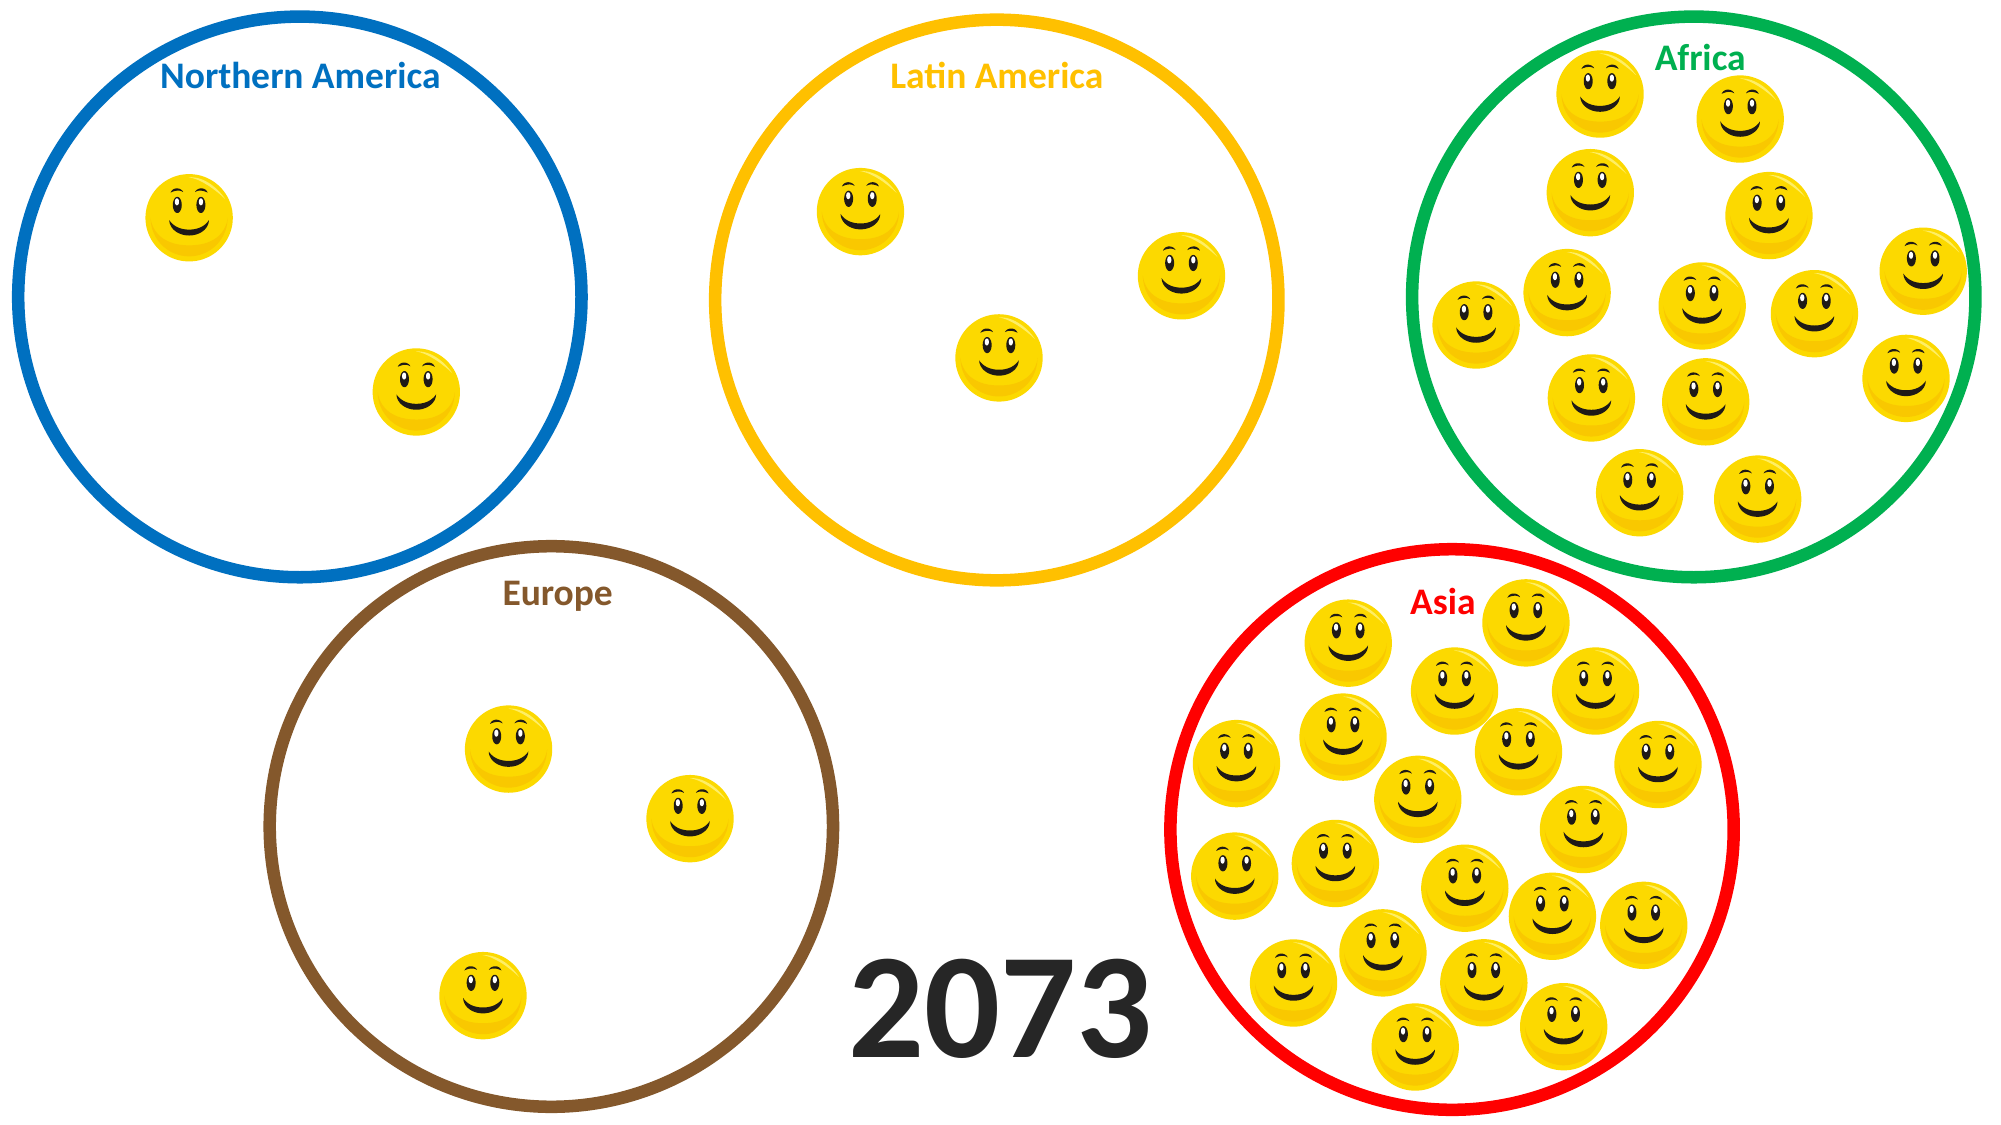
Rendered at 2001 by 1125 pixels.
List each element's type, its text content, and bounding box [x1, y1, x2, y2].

picture [1523, 248, 1611, 337]
picture [1862, 334, 1950, 423]
picture [1600, 881, 1688, 970]
picture [1725, 171, 1813, 260]
picture [1696, 75, 1784, 163]
picture [1661, 358, 1750, 446]
picture [145, 174, 233, 262]
text_box Africa [1640, 25, 1788, 86]
picture [1713, 455, 1802, 543]
picture [1595, 448, 1684, 537]
picture [1304, 599, 1392, 687]
text_box Europe [488, 560, 647, 621]
text_box Northern America [145, 43, 497, 104]
text_box [1411, 31, 1977, 579]
picture [1658, 262, 1746, 350]
picture [1192, 719, 1281, 808]
picture [1547, 354, 1636, 442]
text_box Asia [1395, 569, 1493, 630]
picture [816, 167, 905, 256]
picture [1770, 269, 1859, 358]
picture [646, 774, 734, 863]
text_box 2073 [820, 900, 1181, 1095]
text_box [17, 61, 583, 579]
picture [372, 348, 460, 436]
picture [1249, 939, 1338, 1027]
picture [1556, 50, 1644, 138]
text_box [1558, 15, 1767, 50]
text_box Latin America [875, 43, 1122, 104]
text_box [1169, 548, 1735, 1111]
picture [439, 951, 527, 1040]
picture [1291, 693, 1462, 908]
text_box [178, 15, 422, 43]
text_box [268, 545, 835, 1108]
picture [1137, 232, 1226, 320]
text_box [714, 46, 1280, 582]
picture [955, 314, 1043, 402]
picture [1879, 227, 1967, 315]
picture [464, 705, 553, 793]
text_box [881, 18, 1112, 43]
picture [1432, 281, 1520, 369]
picture [1339, 579, 1702, 1091]
picture [1546, 148, 1634, 237]
picture [1190, 832, 1279, 920]
